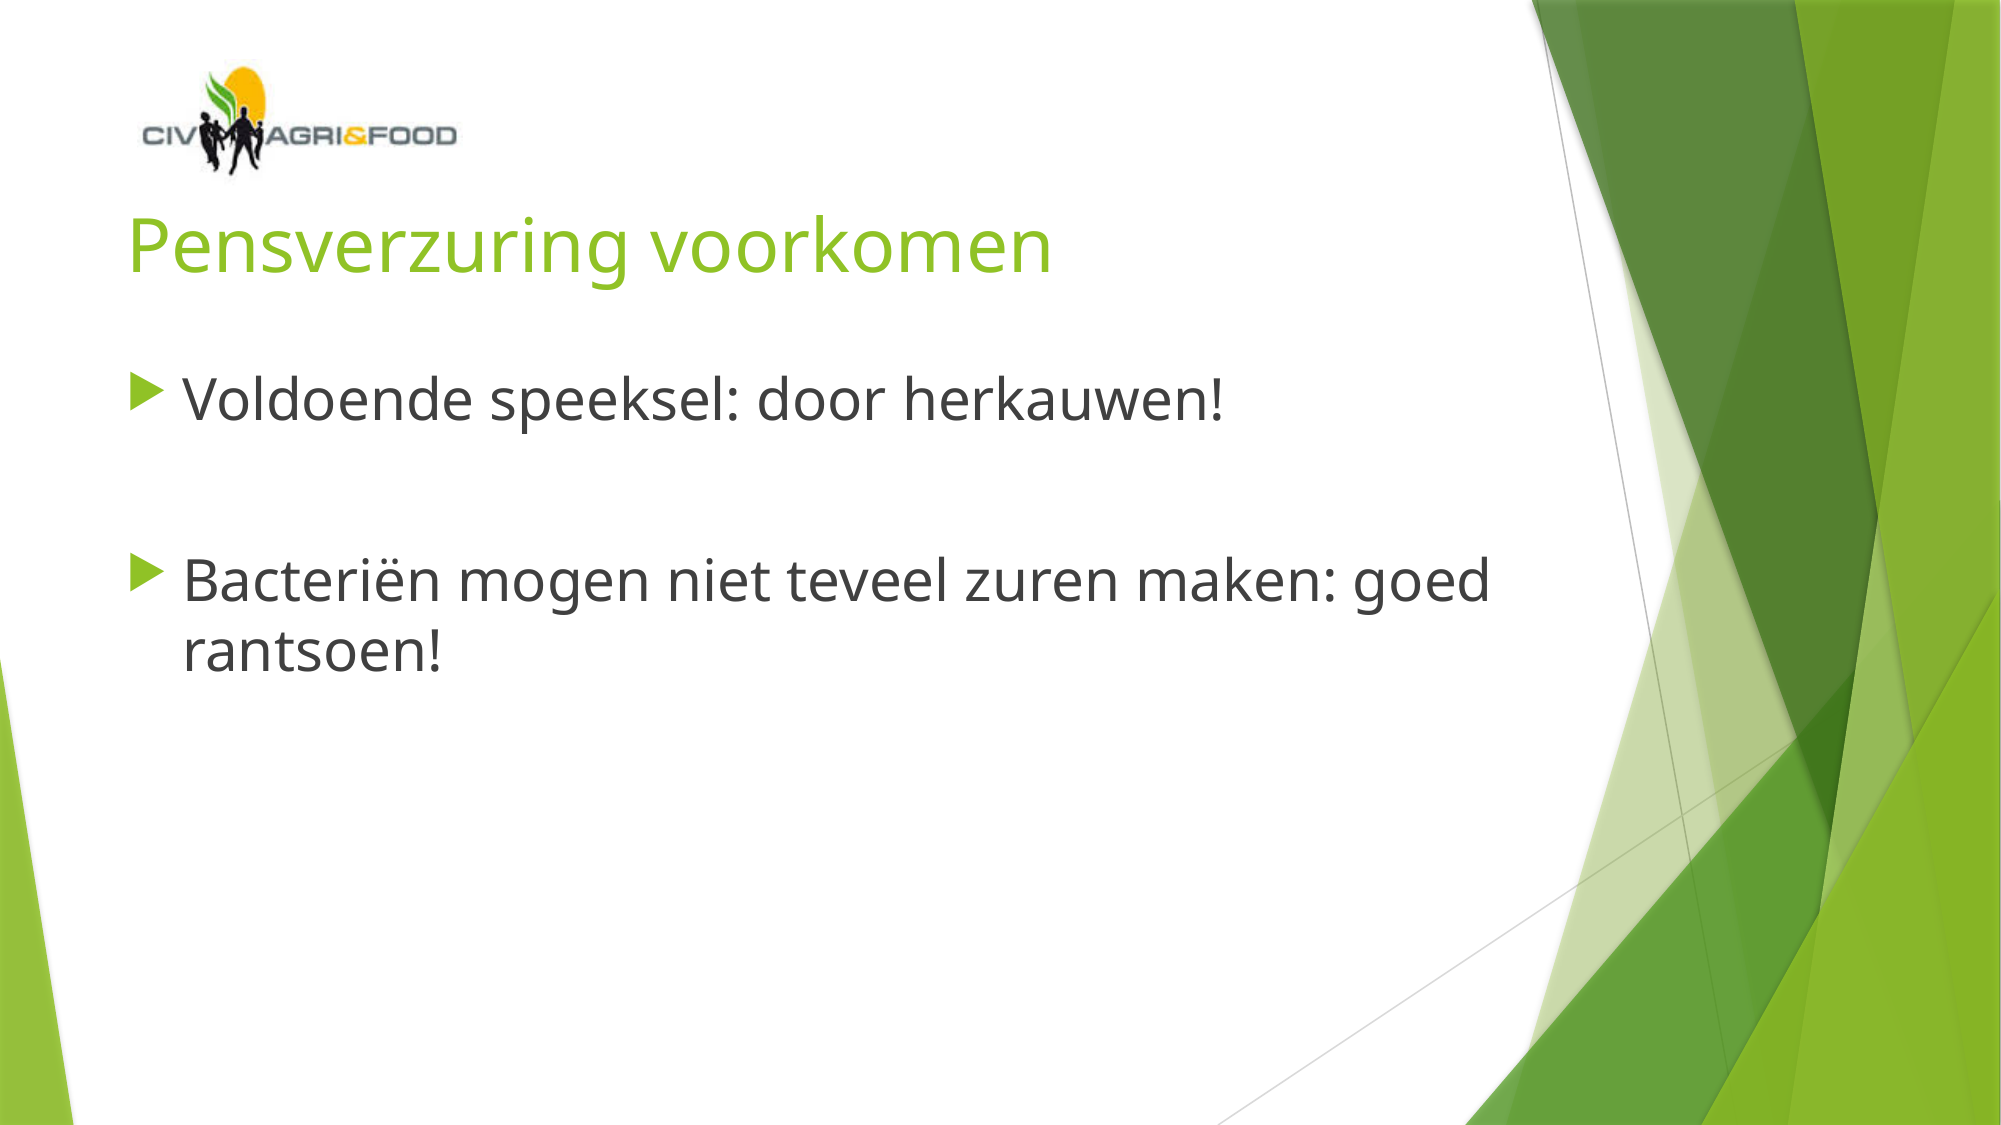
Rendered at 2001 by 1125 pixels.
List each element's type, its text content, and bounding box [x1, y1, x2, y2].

title Pensverzuring voorkomen [111, 99, 1522, 317]
picture [137, 59, 463, 99]
list Voldoende speeksel: door herkauwen! Bacteriën mogen niet teveel zuren maken: goed rantsoen! [111, 354, 1522, 992]
